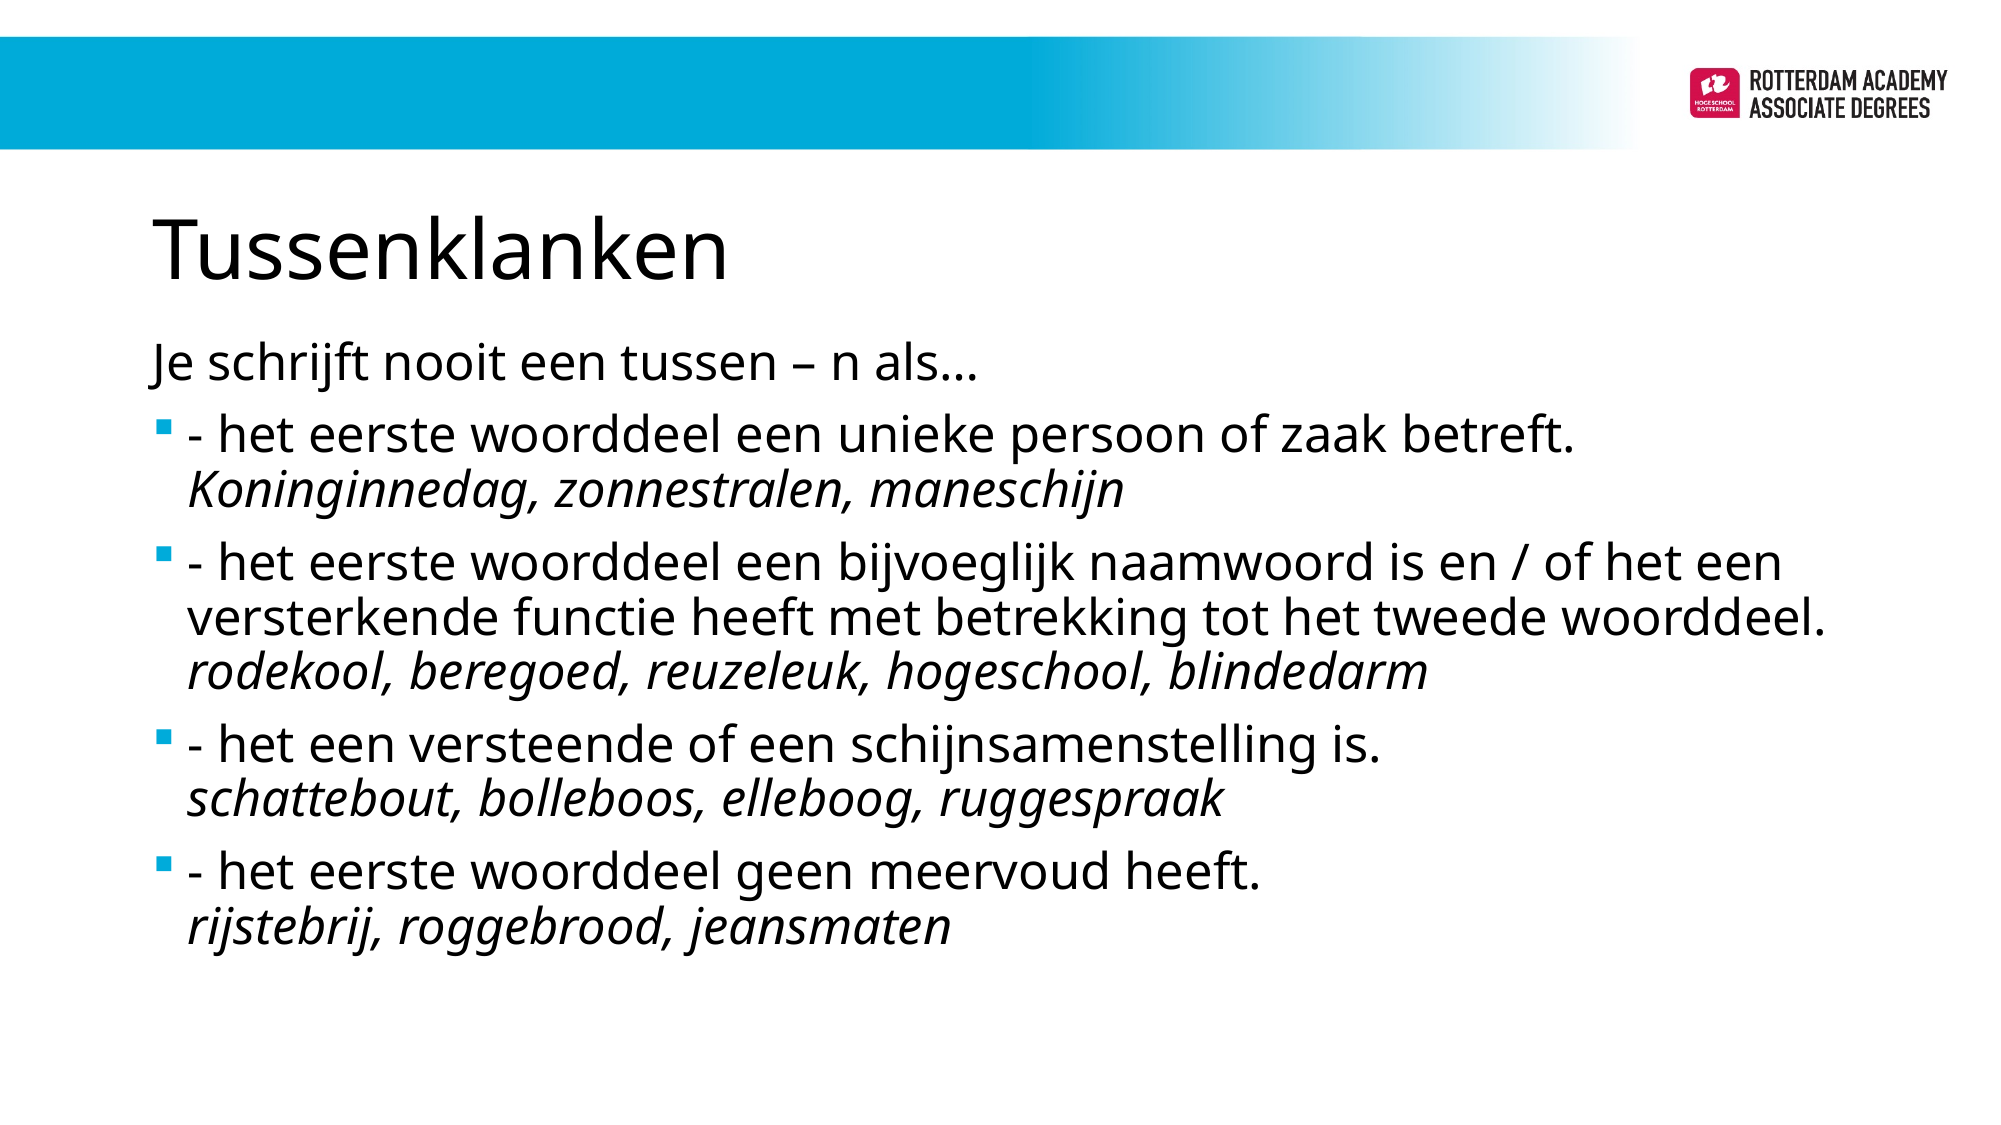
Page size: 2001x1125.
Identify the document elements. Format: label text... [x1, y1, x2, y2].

picture [0, 0, 2000, 184]
title Tussenklanken [137, 175, 1863, 329]
list Je schrijft nooit een tussen – n als… - het eerste woorddeel een unieke persoon of zaak betreft. Koninginnedag, zonnestralen, maneschijn - het eerste woorddeel een bijvoeglijk naamwoord is en / of het een versterkende functie heeft met betrekking tot het tweede woorddeel. rodekool, beregoed, reuzeleuk, hogeschool, blindedarm - het een versteende of een schijnsamenstelling is. schattebout, bolleboos, elleboog, ruggespraak - het eerste woorddeel geen meervoud heeft. rijstebrij, roggebrood, jeansmaten [137, 329, 1863, 985]
